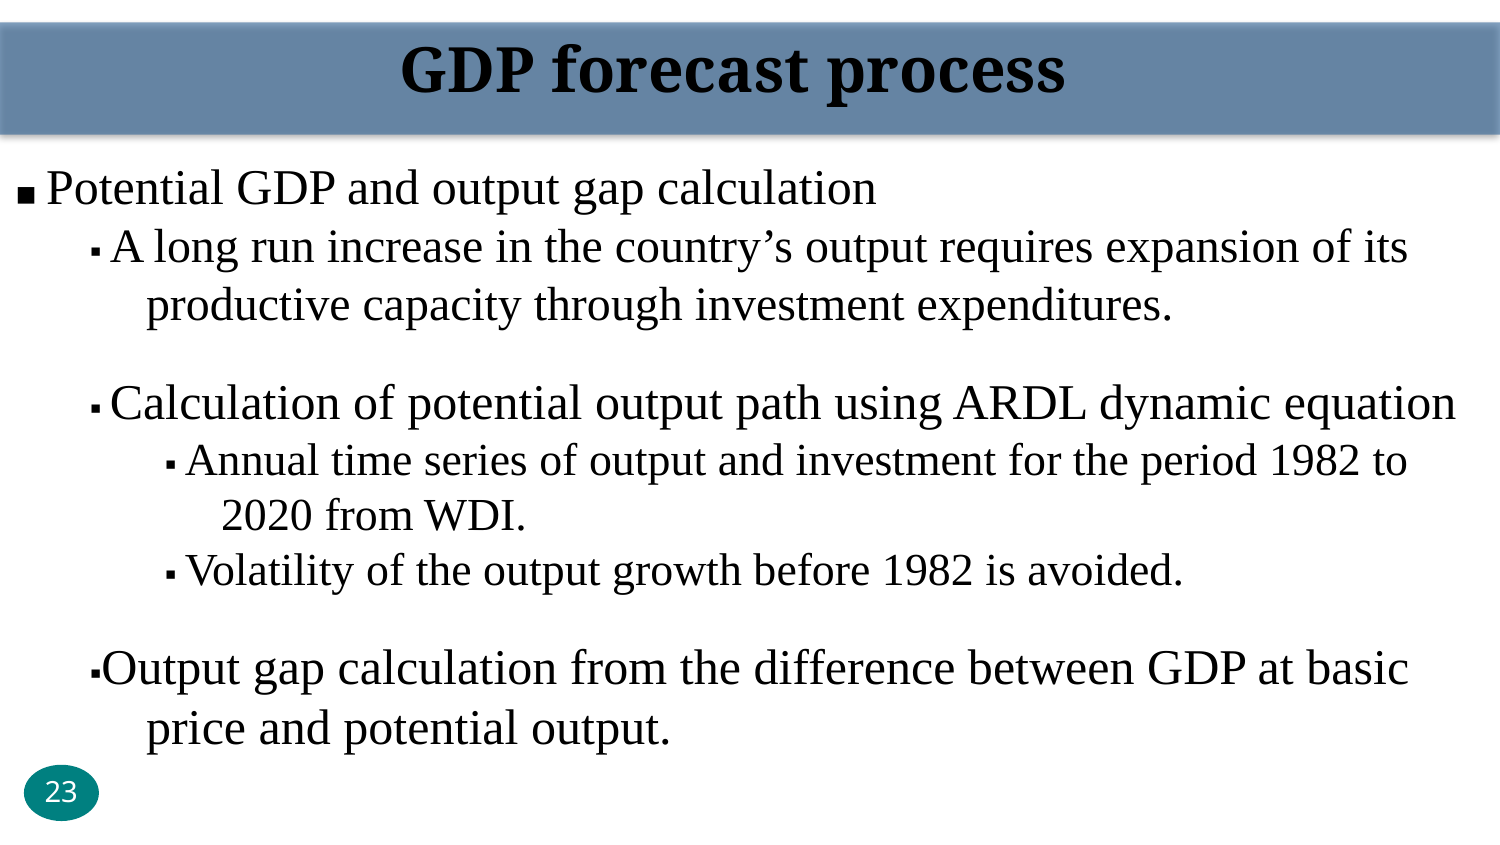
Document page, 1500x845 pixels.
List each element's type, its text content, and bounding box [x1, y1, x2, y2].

text_box GDP forecast process [0, 22, 1500, 112]
text_box ▪ Potential GDP and output gap calculation ▪ A long run increase in the country’s output requires expansion of its productive capacity through investment expenditures. ▪ Calculation of potential output path using ARDL dynamic equation ▪ Annual time series of output and investment for the period 1982 to 2020 from WDI. ▪ Volatility of the output growth before 1982 is avoided. ▪Output gap calculation from the difference between GDP at basic price and potential output. [0, 147, 1500, 762]
slide_number 23 [23, 764, 99, 822]
